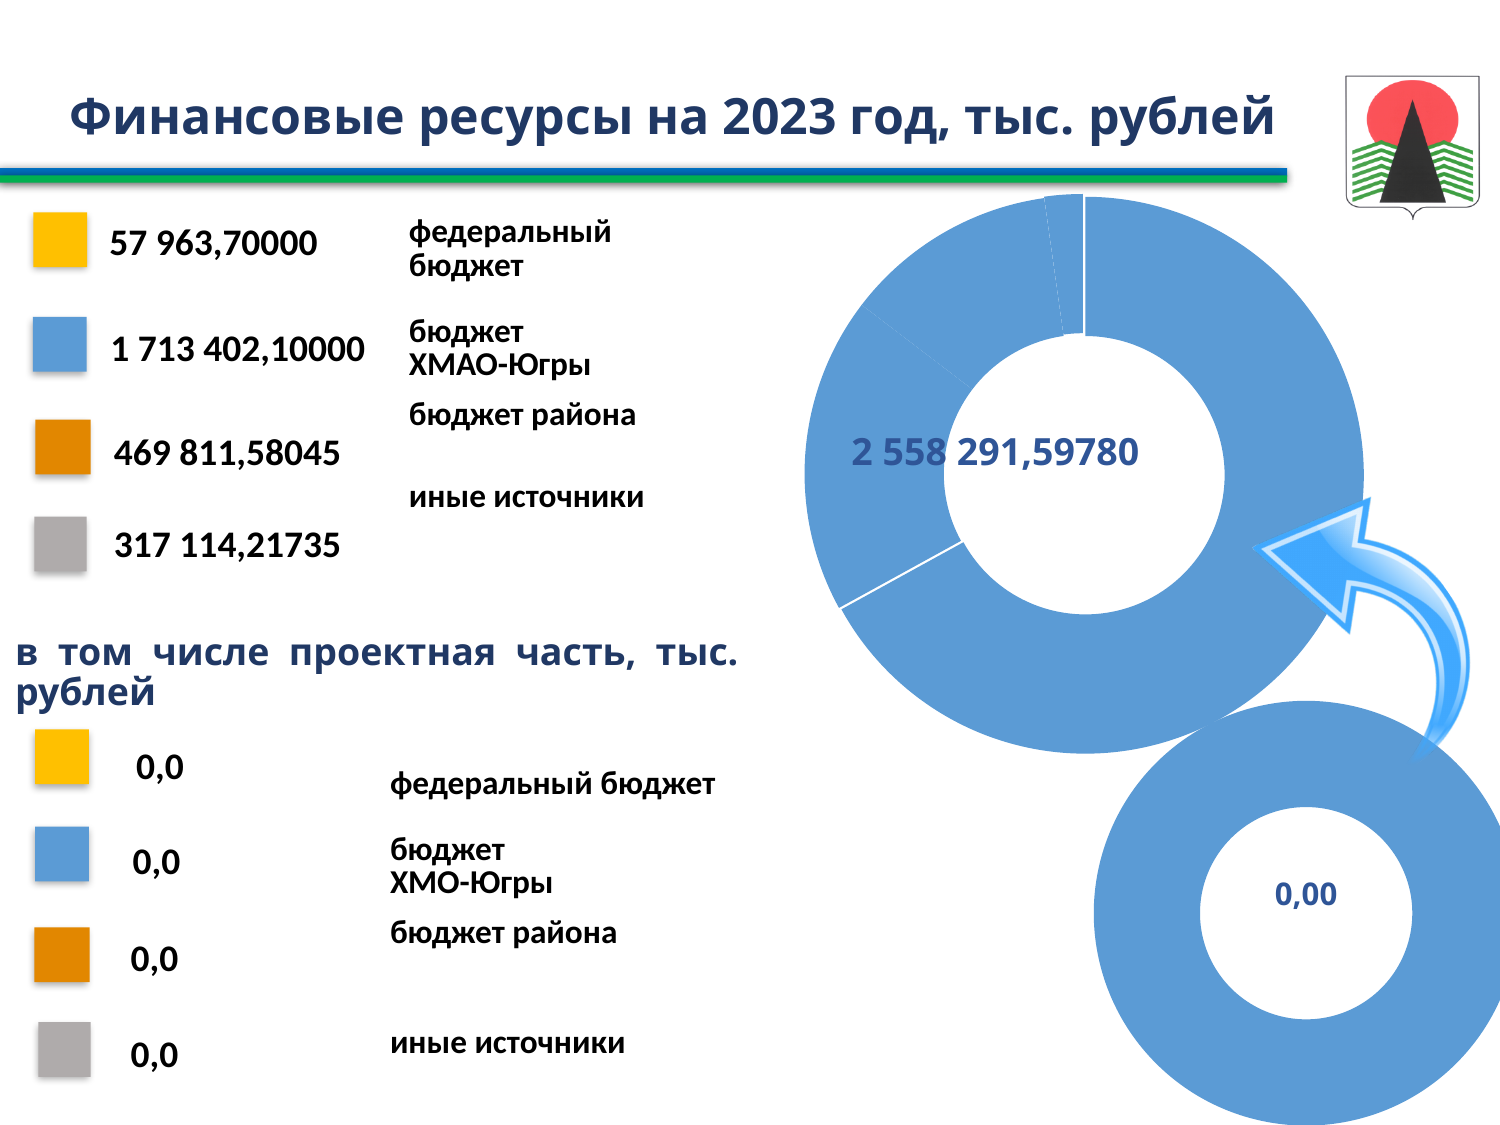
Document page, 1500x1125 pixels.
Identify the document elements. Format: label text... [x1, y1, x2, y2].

text_box 0,0 [115, 1022, 397, 1082]
text_box 0,0 [117, 829, 395, 890]
table_header федеральный бюджет бюджет ХМАО-Югры бюджет района [409, 217, 468, 433]
text_box Финансовые ресурсы на 2023 год, тыс. рублей [0, 5, 1373, 153]
table_cell иные источники [409, 435, 468, 530]
text_box 0,0 [121, 734, 399, 794]
table_cell иные источники [389, 971, 758, 1118]
text_box 0,0 [115, 926, 386, 987]
text_box 57 963,70000 [94, 210, 349, 271]
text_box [0, 168, 468, 183]
picture [1344, 74, 1481, 221]
text_box 317 114,21735 [99, 512, 392, 618]
table_header федеральный бюджет бюджет ХМО-Югры бюджет района [389, 750, 758, 971]
text_box 1 713 402,10000 [95, 316, 393, 377]
text_box 469 811,58045 [99, 421, 390, 481]
text_box [32, 211, 88, 268]
text_box [34, 419, 92, 475]
text_box [32, 316, 88, 373]
text_box в том числе проектная часть, тыс. рублей [0, 626, 468, 722]
text_box [34, 728, 90, 785]
picture [1249, 552, 1500, 689]
text_box [33, 926, 91, 983]
text_box [34, 826, 90, 882]
chart [468, 95, 1500, 1125]
text_box [33, 516, 88, 573]
text_box [37, 1021, 92, 1078]
